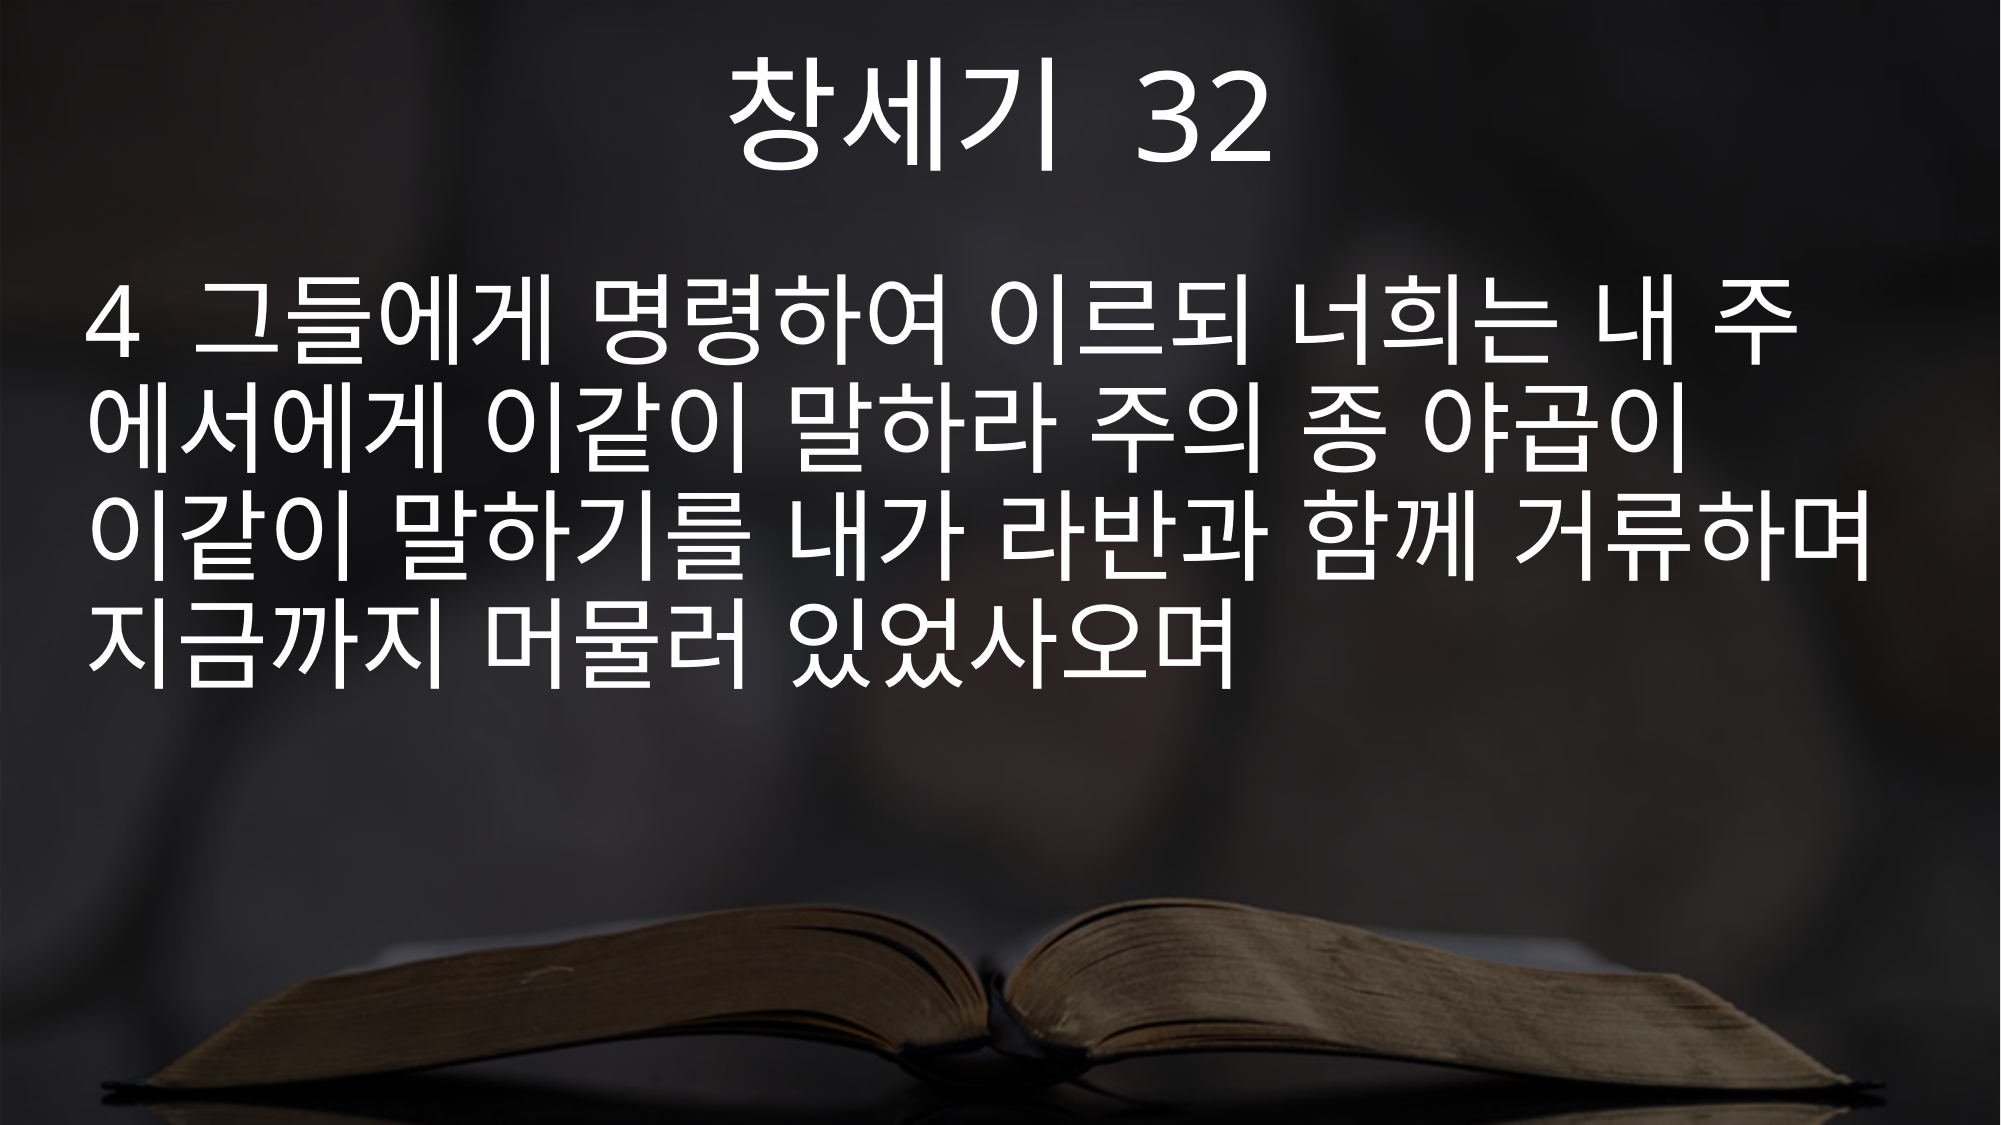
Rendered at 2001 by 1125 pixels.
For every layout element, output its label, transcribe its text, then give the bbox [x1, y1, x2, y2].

footer 창세기 32 [0, 32, 2000, 192]
picture [0, 0, 2001, 1125]
list 4 그들에게 명령하여 이르되 너희는 내 주 에서에게 이같이 말하라 주의 종 야곱이 이같이 말하기를 내가 라반과 함께 거류하며 지금까지 머물러 있었사오며 [69, 263, 1953, 423]
